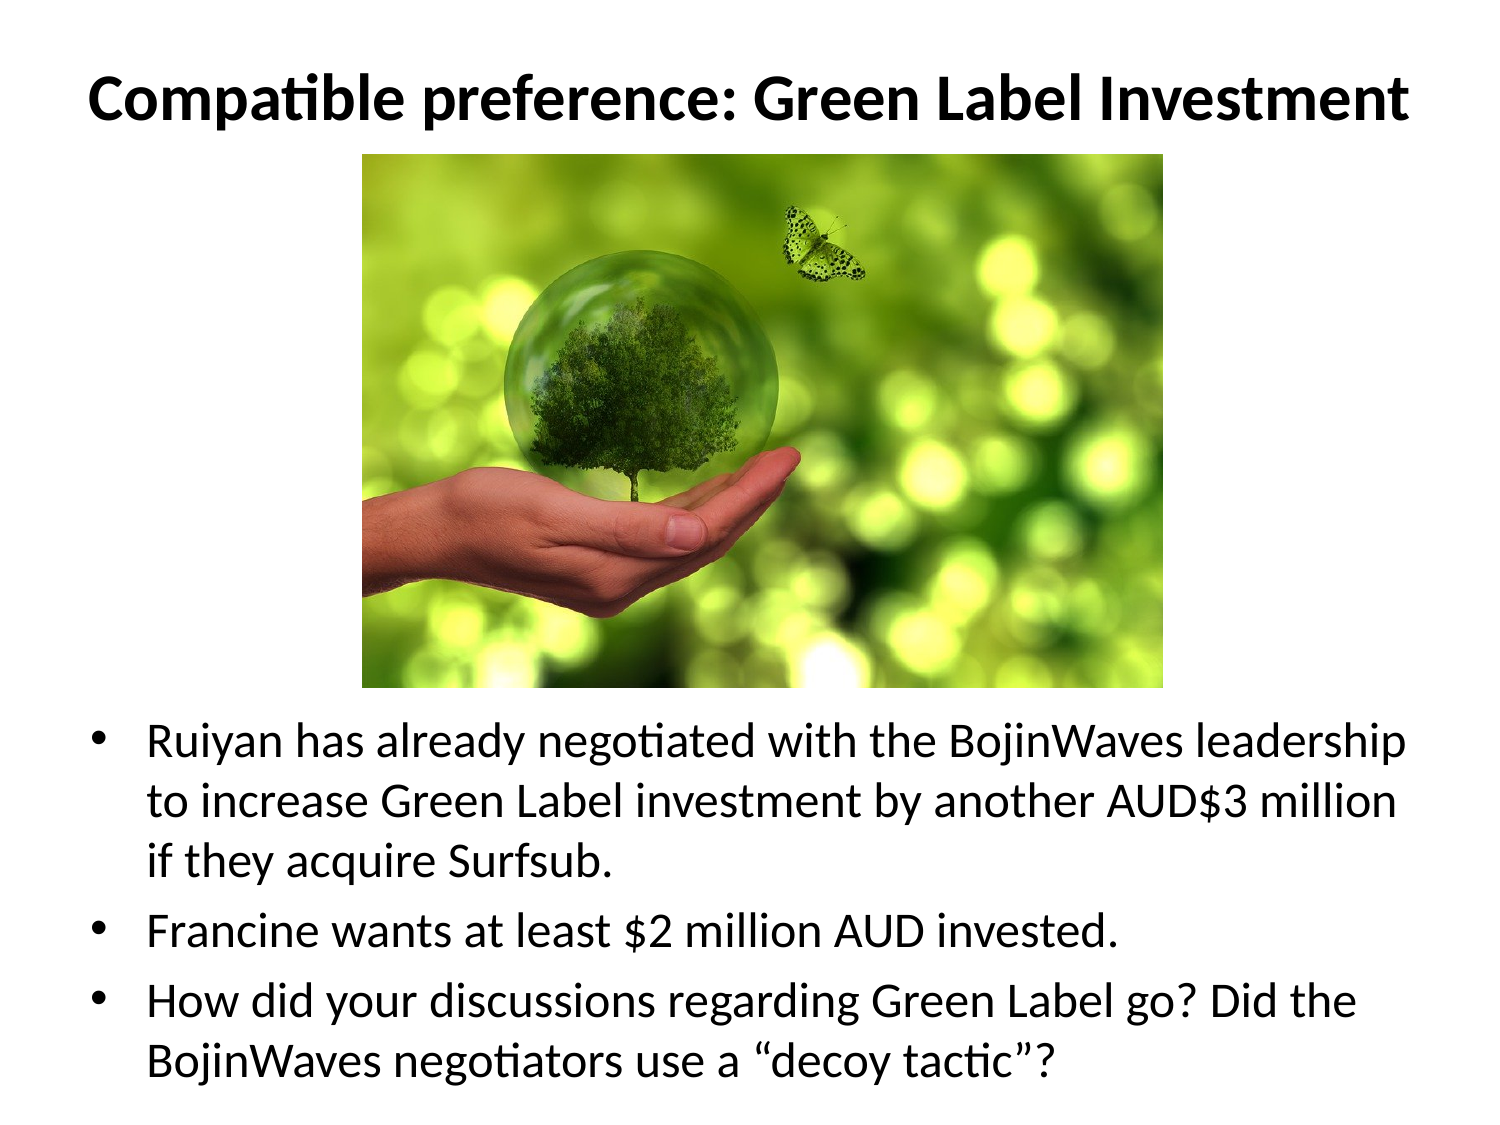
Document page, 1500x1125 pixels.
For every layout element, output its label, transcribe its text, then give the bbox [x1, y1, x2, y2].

title Compatible preference: Green Label Investment [0, 0, 1500, 188]
list Ruiyan has already negotiated with the BojinWaves leadership to increase Green Label investment by another AUD$3 million if they acquire Surfsub. Francine wants at least $2 million AUD invested. How did your discussions regarding Green Label go? Did the BojinWaves negotiators use a “decoy tactic”? [75, 699, 1425, 1125]
picture [362, 153, 1163, 688]
